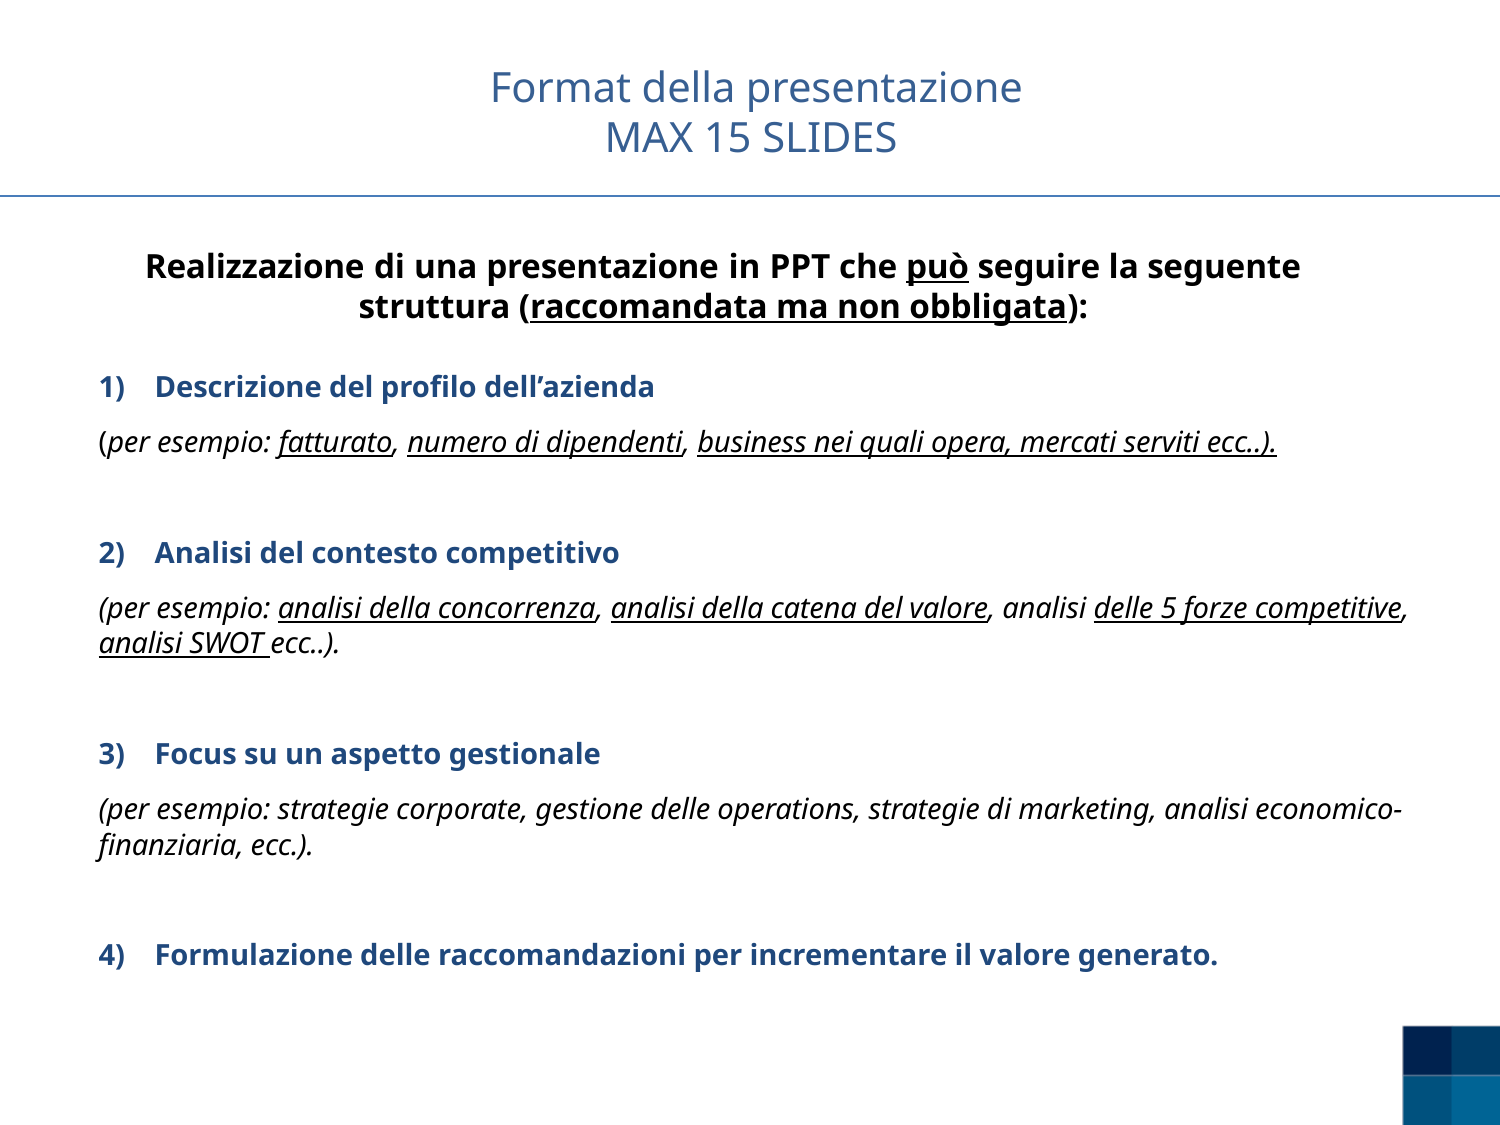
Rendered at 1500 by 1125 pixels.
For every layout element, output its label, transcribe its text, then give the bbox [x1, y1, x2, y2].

picture [1402, 1025, 1500, 1125]
title Format della presentazione MAX 15 SLIDES [365, 59, 1135, 237]
text_box 1) Descrizione del profilo dell’azienda (per esempio: fatturato, numero di dipendenti, business nei quali opera, mercati serviti ecc..). 2) Analisi del contesto competitivo (per esempio: analisi della concorrenza, analisi della catena del valore, analisi delle 5 forze competitive, analisi SWOT ecc..). 3) Focus su un aspetto gestionale (per esempio: strategie corporate, gestione delle operations, strategie di marketing, analisi economico-finanziaria, ecc.). 4) Formulazione delle raccomandazioni per incrementare il valore generato. [96, 306, 1429, 972]
text_box Realizzazione di una presentazione in PPT che può seguire la seguente struttura (raccomandata ma non obbligata): [96, 237, 1350, 367]
